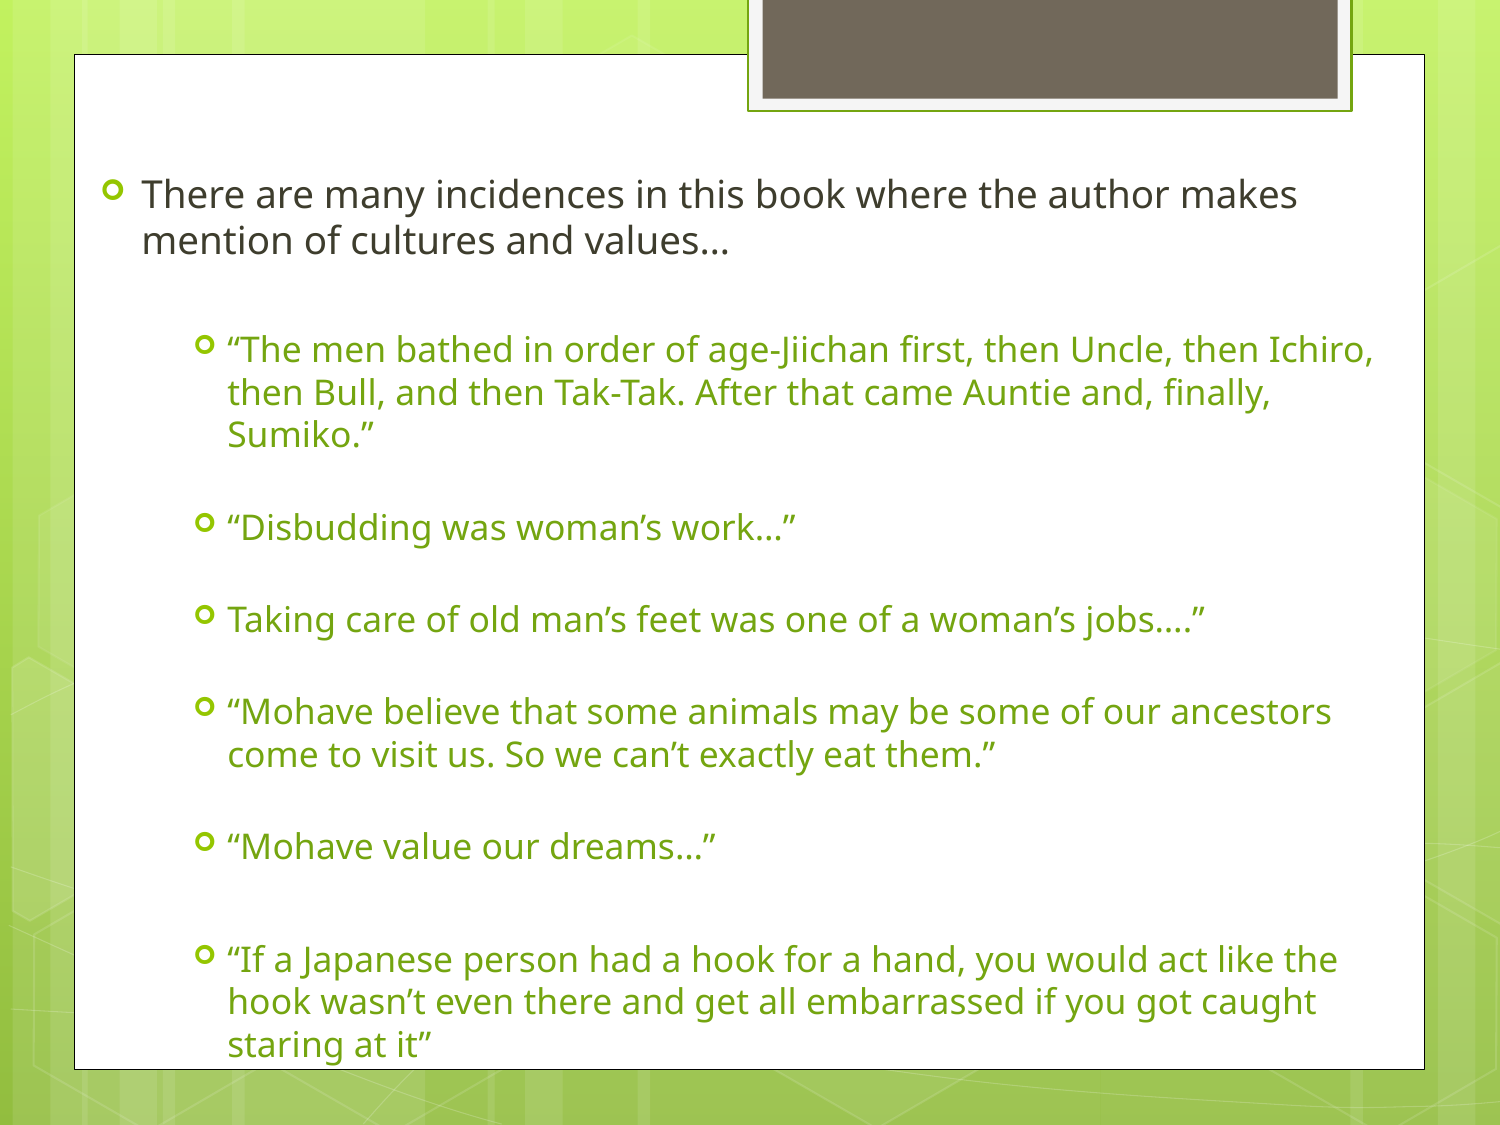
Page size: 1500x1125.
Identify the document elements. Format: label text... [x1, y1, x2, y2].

list There are many incidences in this book where the author makes mention of cultures and values… “The men bathed in order of age-Jiichan first, then Uncle, then Ichiro, then Bull, and then Tak-Tak. After that came Auntie and, finally, Sumiko.” “Disbudding was woman’s work…” Taking care of old man’s feet was one of a woman’s jobs….” “Mohave believe that some animals may be some of our ancestors come to visit us. So we can’t exactly eat them.” “Mohave value our dreams…” “If a Japanese person had a hook for a hand, you would act like the hook wasn’t even there and get all embarrassed if you got caught staring at it” [75, 162, 1413, 1075]
